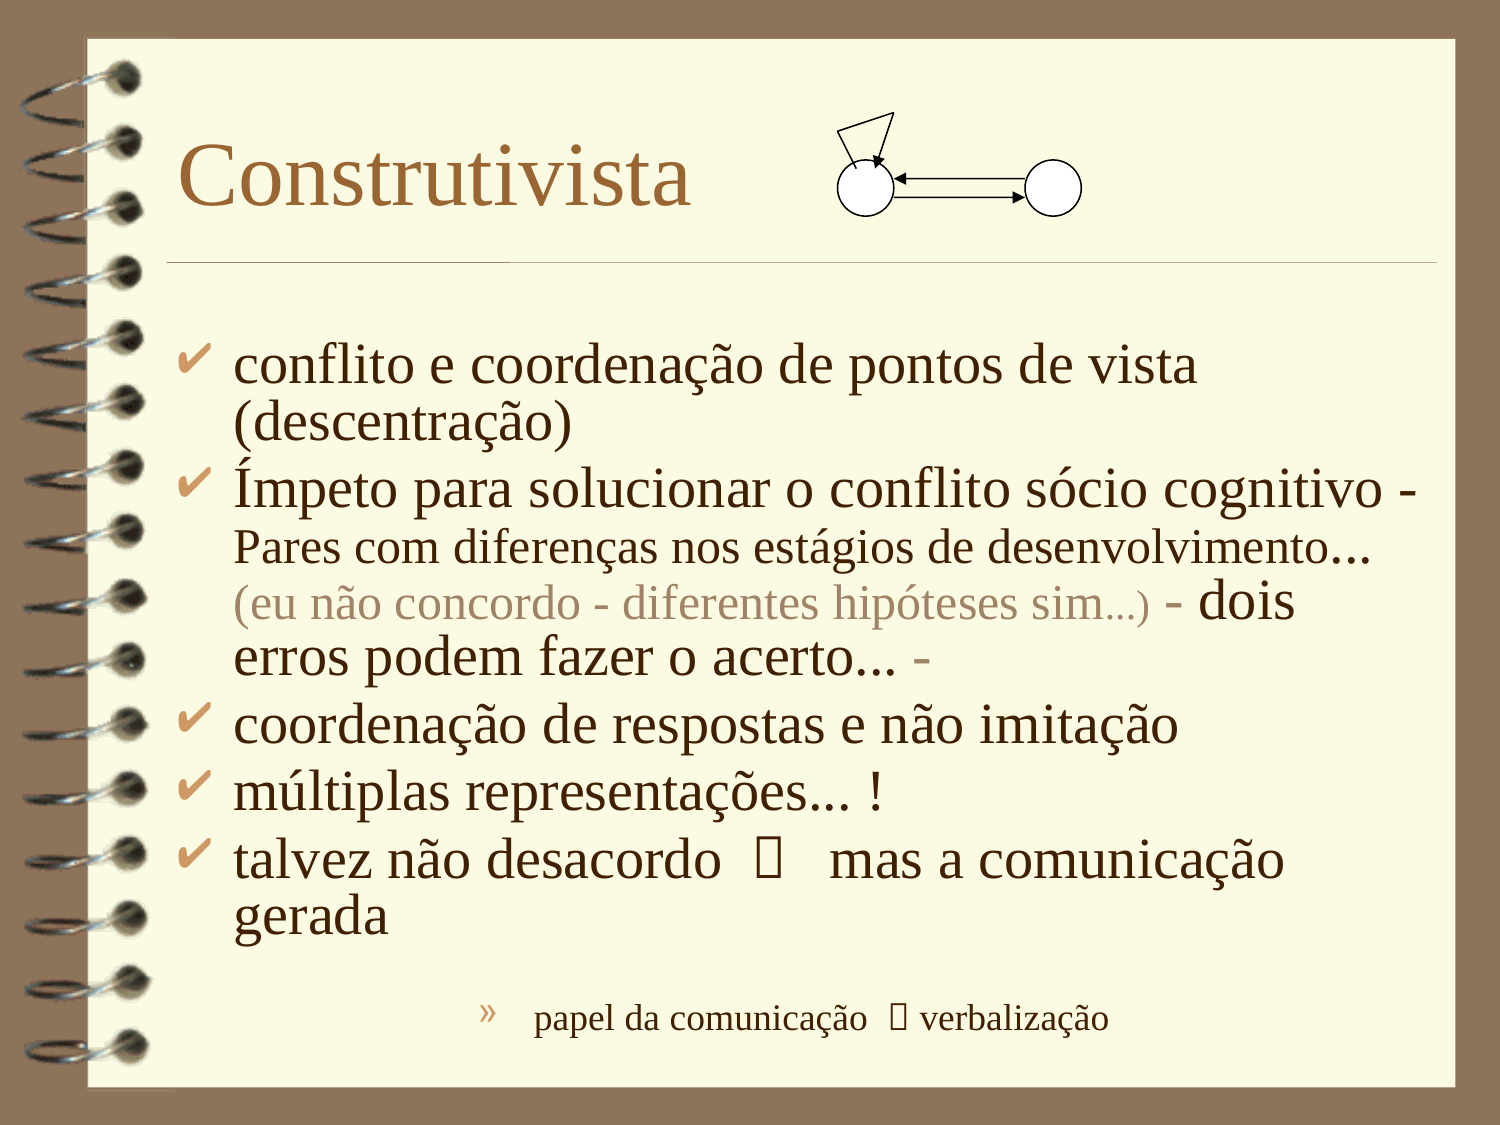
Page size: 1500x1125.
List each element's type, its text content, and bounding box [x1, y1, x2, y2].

list conflito e coordenação de pontos de vista (descentração) Ímpeto para solucionar o conflito sócio cognitivo - Pares com diferenças nos estágios de desenvolvimento... (eu não concordo - diferentes hipóteses sim...) - dois erros podem fazer o acerto... - coordenação de respostas e não imitação múltiplas representações... ! talvez não desacordo  mas a comunicação gerada papel da comunicação  verbalização [162, 249, 1438, 1048]
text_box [837, 112, 1082, 217]
title Construtivista [162, 74, 1438, 249]
picture [0, 0, 175, 1125]
